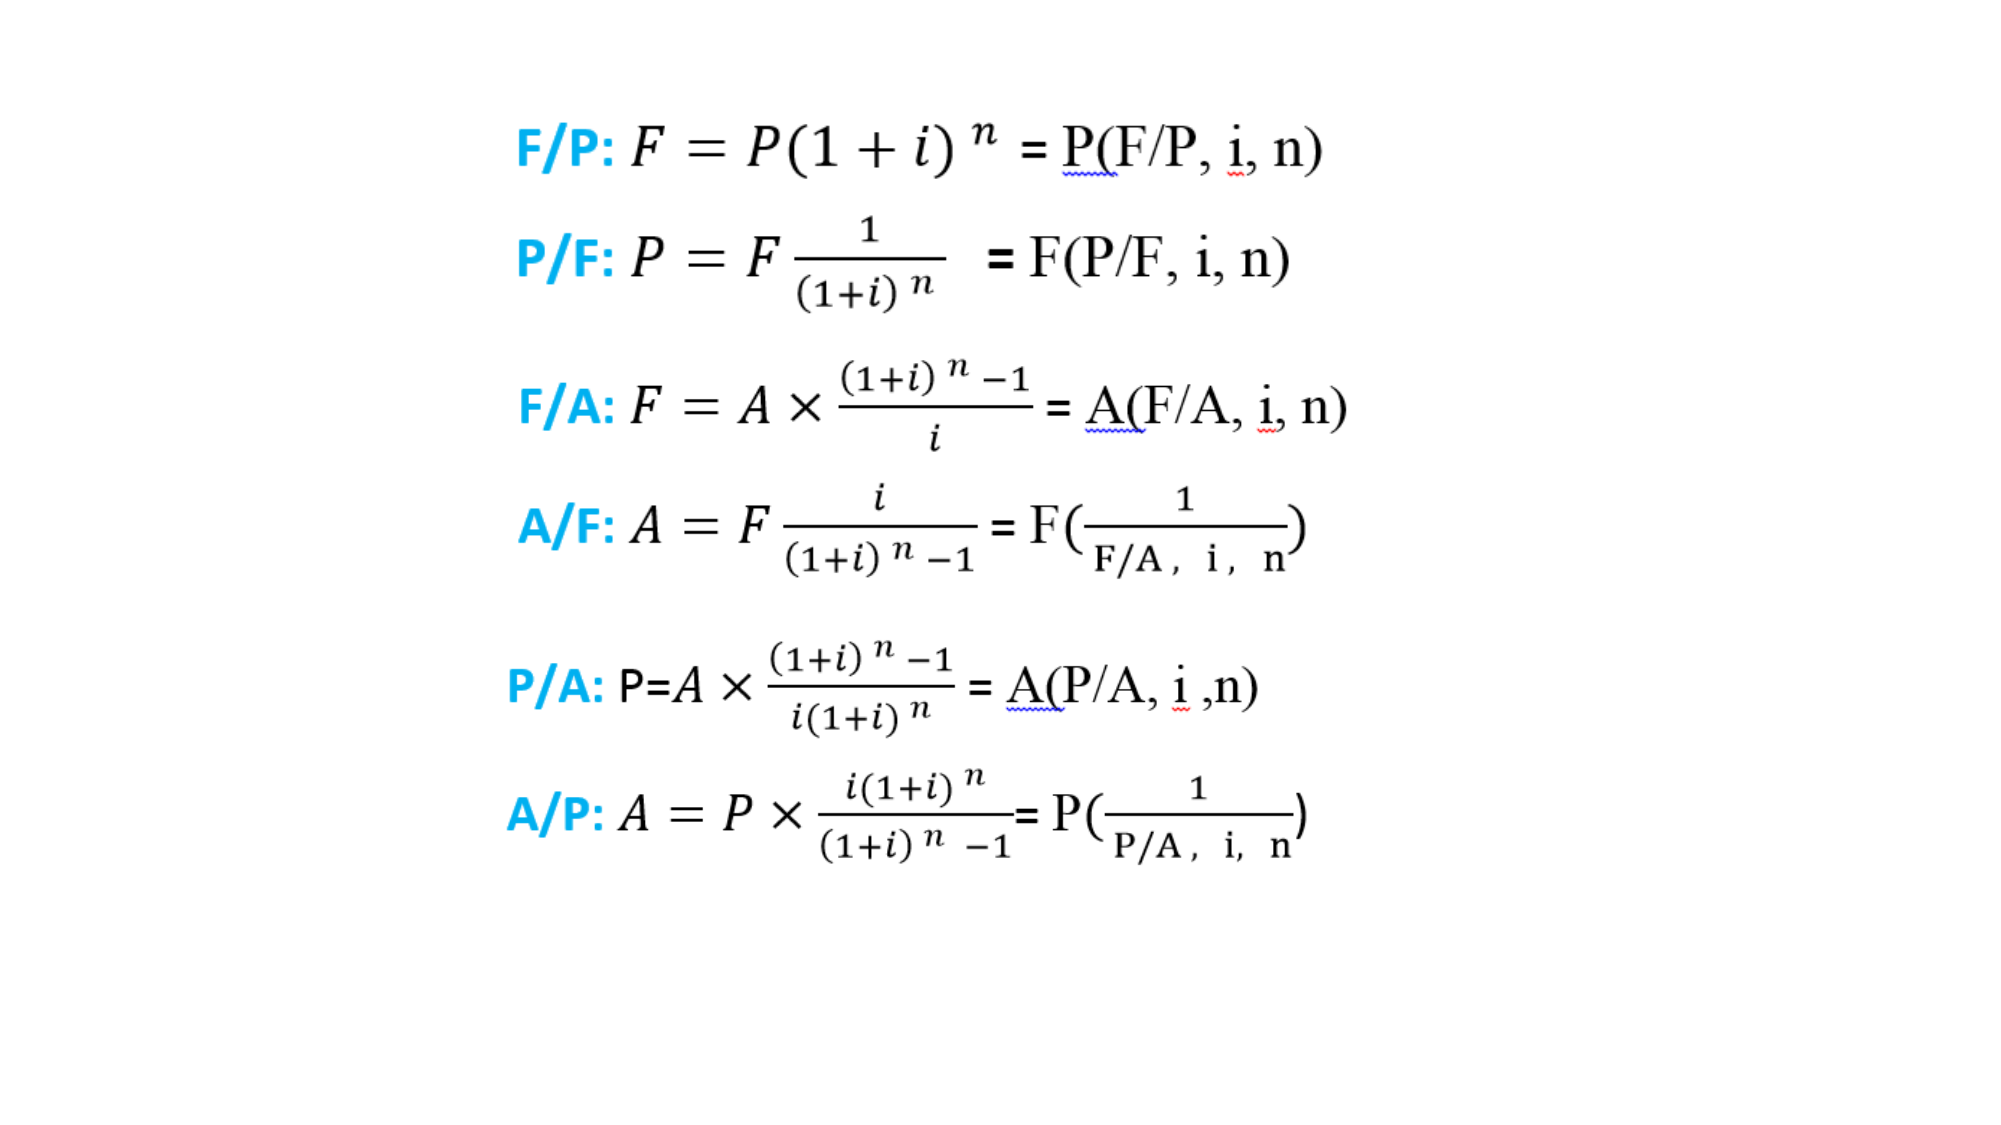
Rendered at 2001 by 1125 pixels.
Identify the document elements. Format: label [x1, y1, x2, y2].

picture [386, 316, 1459, 902]
list [386, 0, 1661, 385]
